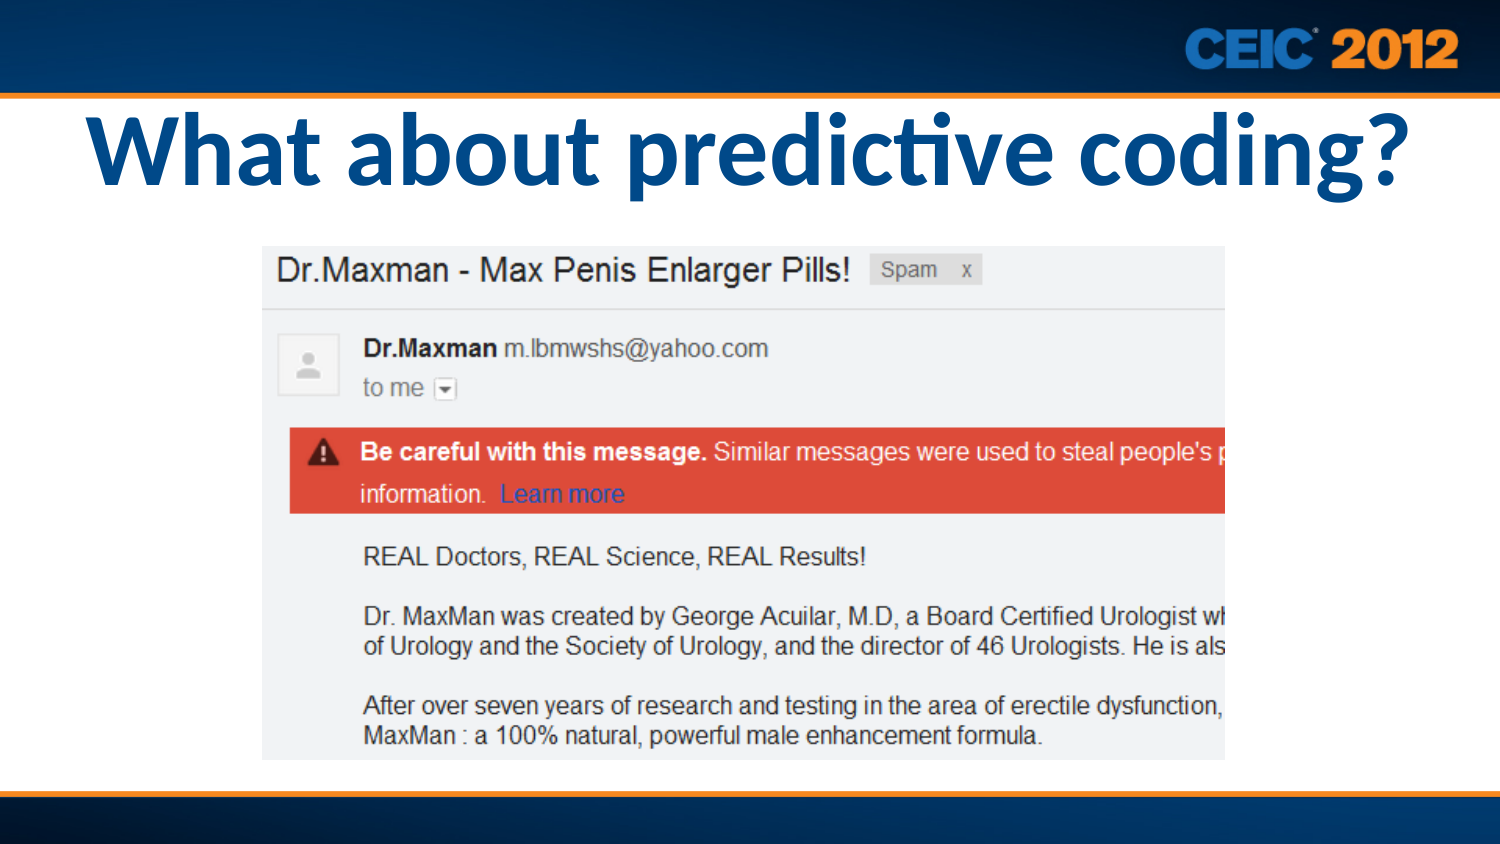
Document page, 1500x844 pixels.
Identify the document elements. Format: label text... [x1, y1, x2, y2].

picture [0, 222, 1500, 844]
title What about predictive coding? [0, 81, 1500, 222]
picture [0, 0, 1500, 81]
